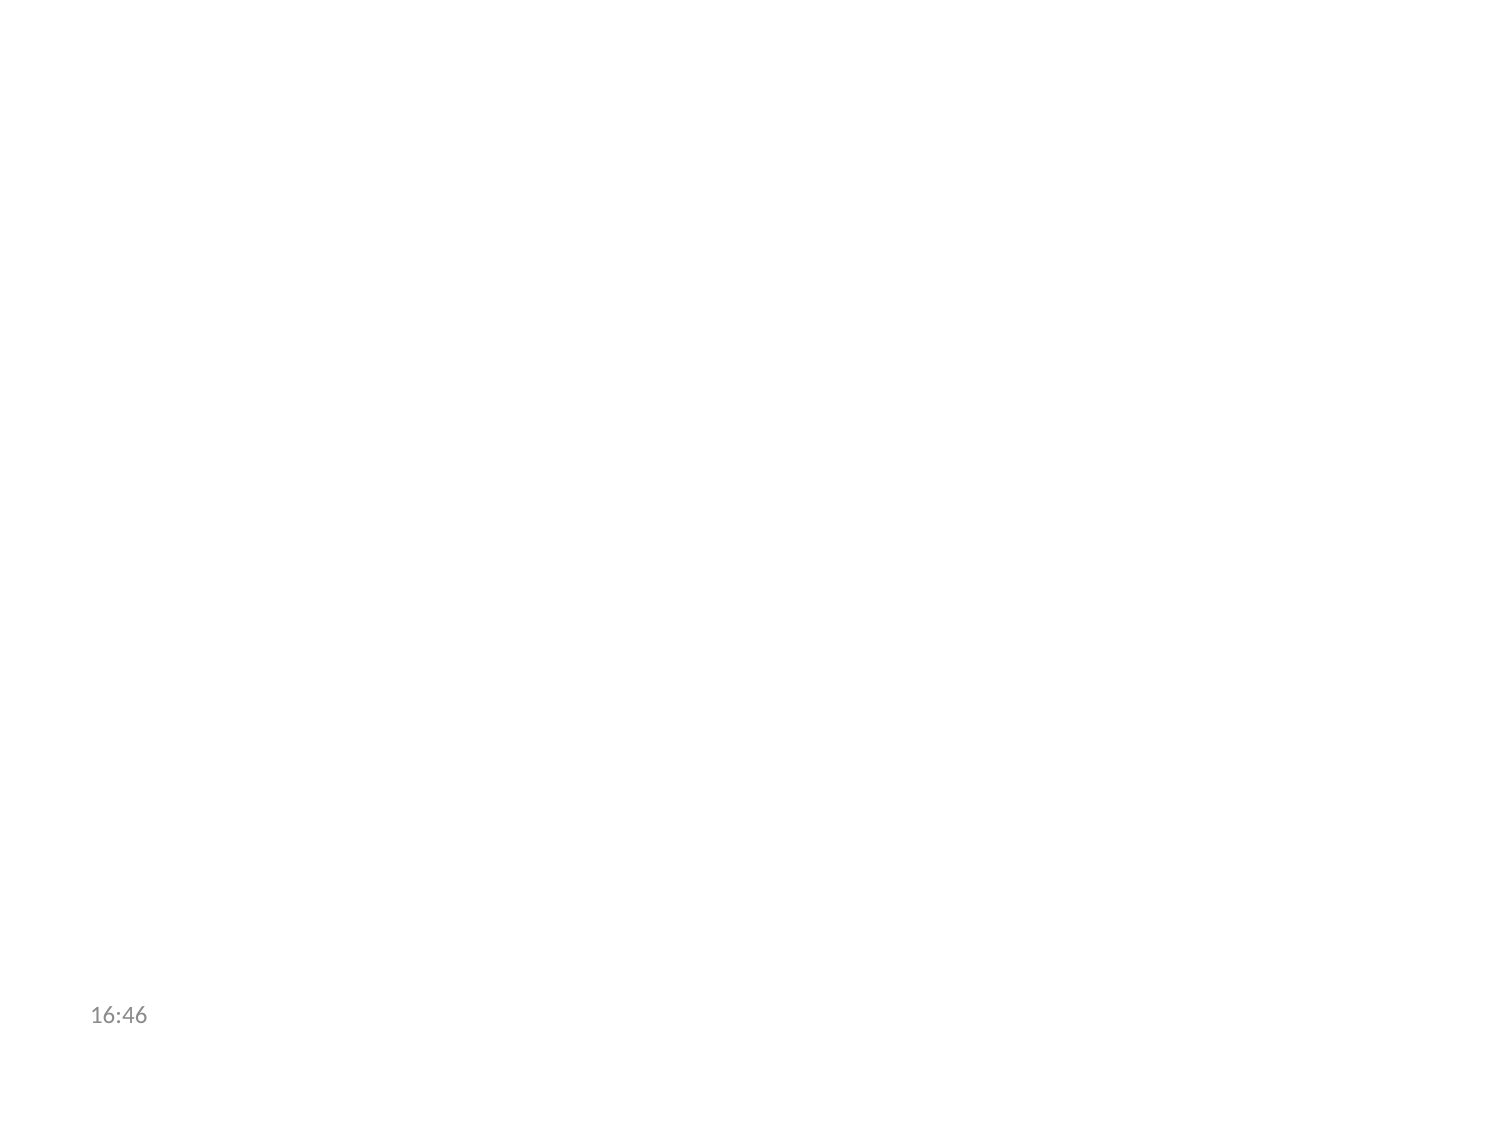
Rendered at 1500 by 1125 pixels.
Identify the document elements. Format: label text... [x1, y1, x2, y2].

text_box 15:35 [75, 983, 425, 1044]
